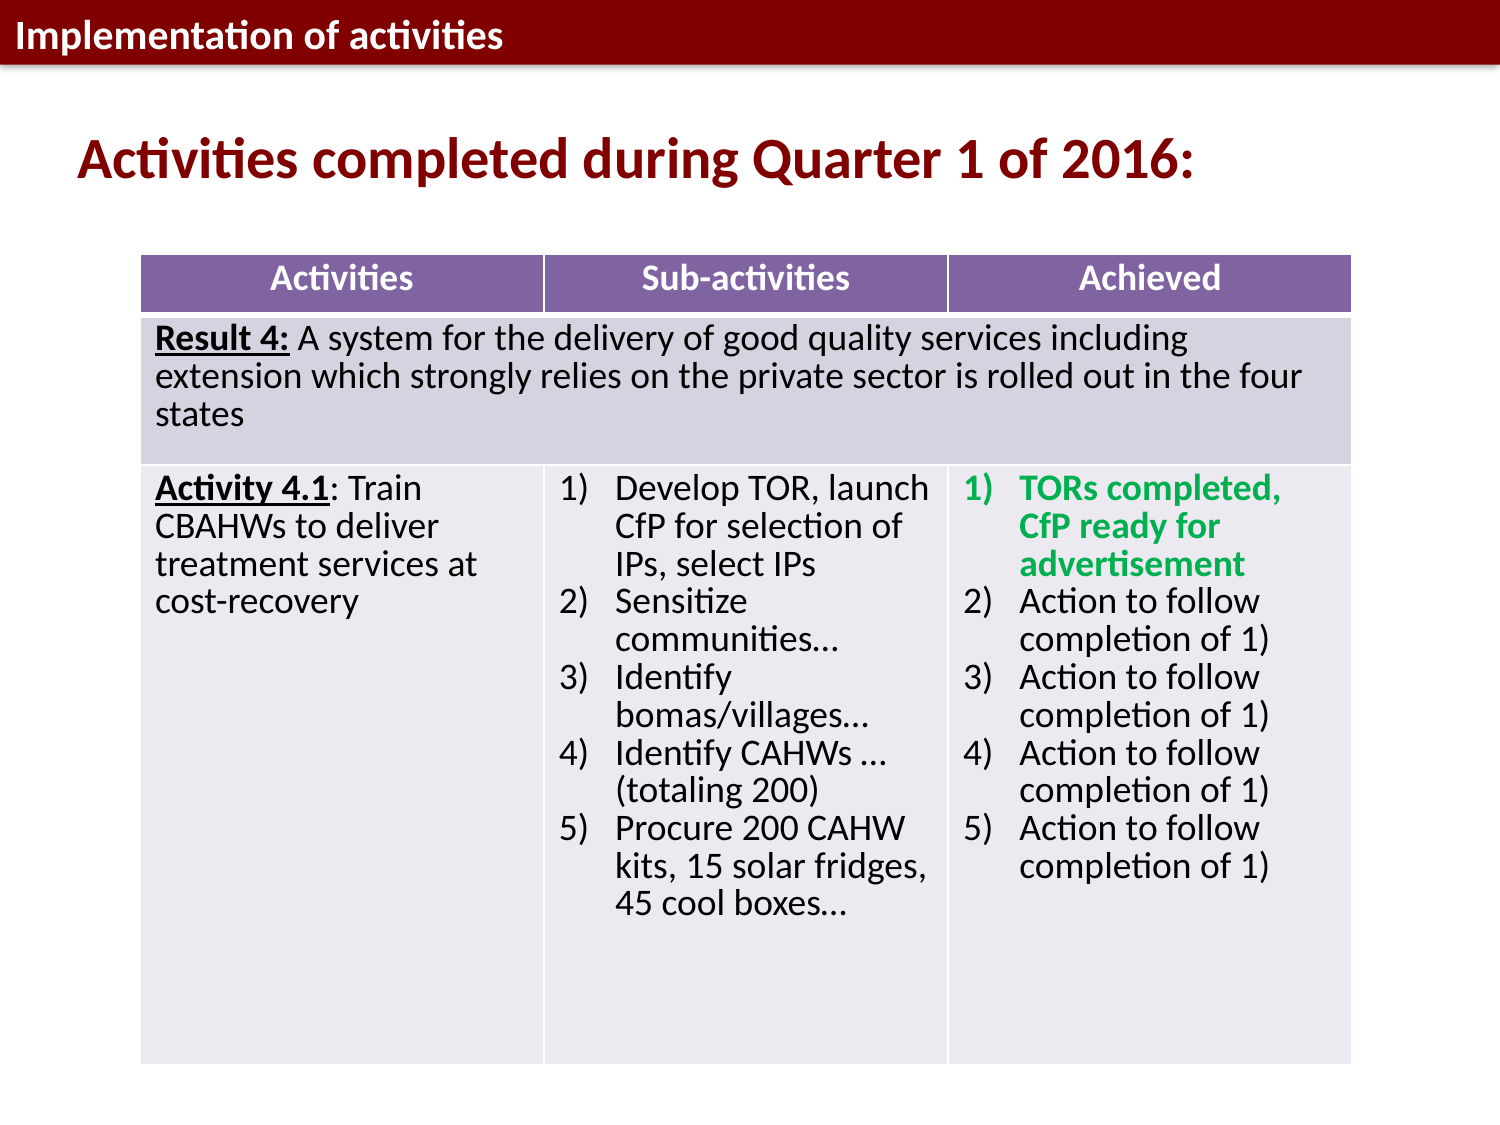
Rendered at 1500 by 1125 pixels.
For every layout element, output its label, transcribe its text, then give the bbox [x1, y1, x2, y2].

table_cell Develop TOR, launch CfP for selection of IPs, select IPs Sensitize communities… Identify bomas/villages… Identify CAHWs … (totaling 200) Procure 200 CAHW kits, 15 solar fridges, 45 cool boxes… [545, 466, 947, 1064]
table_header Sub-activities [545, 255, 947, 312]
text_box Activities completed during Quarter 1 of 2016: [62, 112, 1238, 198]
table_cell Activity 4.1: Train CBAHWs to deliver treatment services at cost-recovery [141, 466, 543, 1064]
table_header Achieved [949, 255, 1351, 312]
table_cell TORs completed, CfP ready for advertisement Action to follow completion of 1) Action to follow completion of 1) Action to follow completion of 1) Action to follow completion of 1) [949, 466, 1351, 1064]
table_header Activities [141, 255, 543, 312]
table_cell Result 4: A system for the delivery of good quality services including extension which strongly relies on the private sector is rolled out in the four states [141, 318, 1351, 464]
text_box Implementation of activities [0, 0, 1500, 65]
